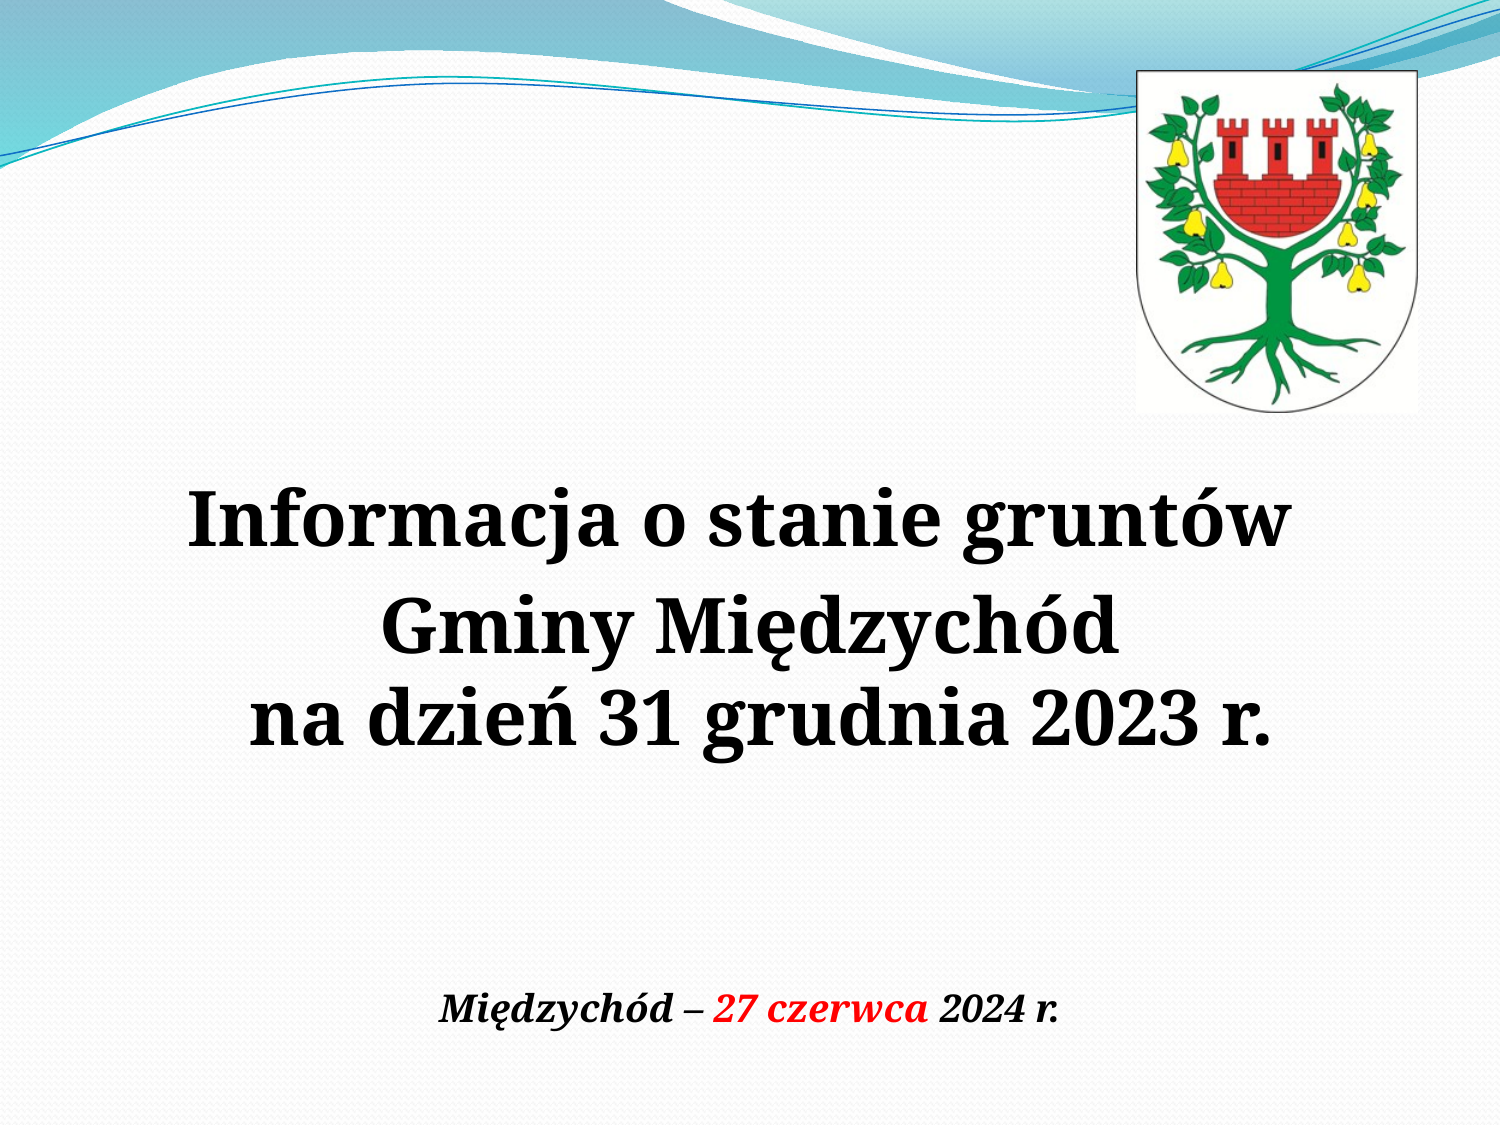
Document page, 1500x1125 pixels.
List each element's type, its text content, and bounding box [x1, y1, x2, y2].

table_cell Rozchód wg wartości księgowej [1129, 317, 1425, 424]
list Informacja o stanie gruntów Gminy Międzychód na dzień 31 grudnia 2023 r. Międzychód – 27 czerwca 2024 r. [75, 317, 1425, 1038]
picture [1136, 70, 1419, 414]
title [75, 115, 1129, 303]
